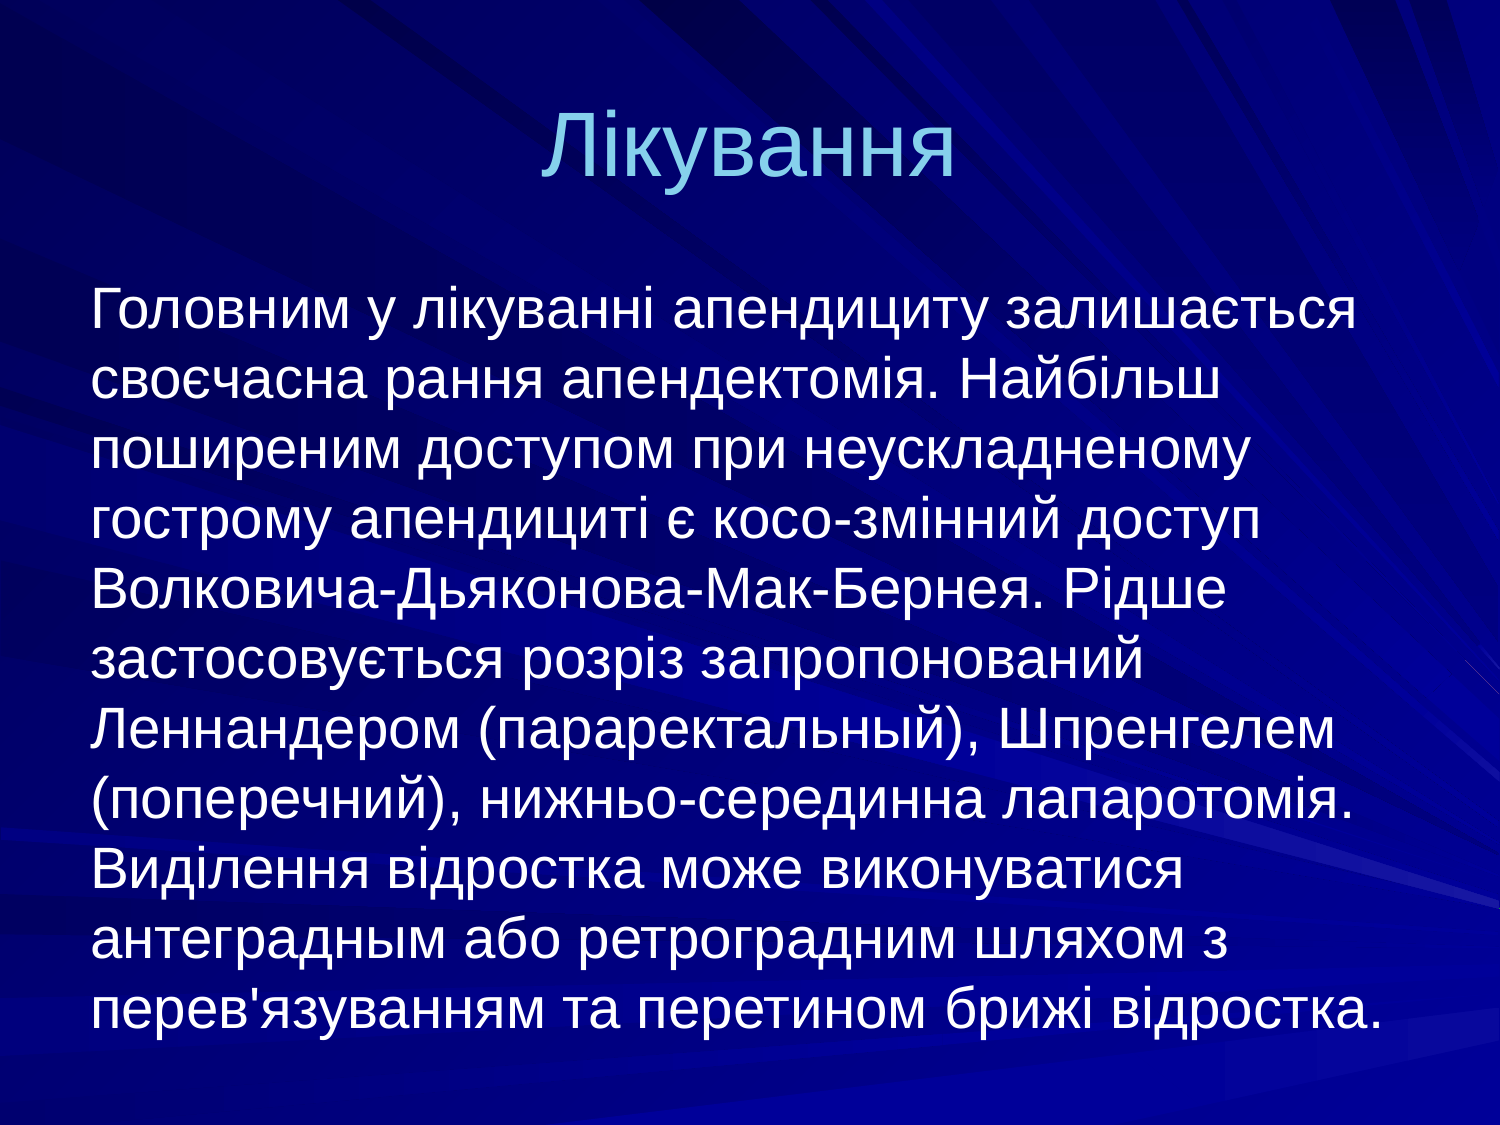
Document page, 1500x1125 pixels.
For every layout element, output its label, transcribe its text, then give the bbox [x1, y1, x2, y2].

title Лікування [75, 45, 1425, 234]
list Головним у лікуванні апендициту залишається своєчасна рання апендектомія. Найбільш поширеним доступом при неускладненому гострому апендициті є косо-змінний доступ Волковича-Дьяконова-Мак-Бернея. Рідше застосовується розріз запропонований Леннандером (параректальный), Шпренгелем (поперечний), нижньо-серединна лапаротомія. Виділення відростка може виконуватися антеградным або ретроградним шляхом з перев'язуванням та перетином брижі відростка. [75, 262, 1425, 1006]
